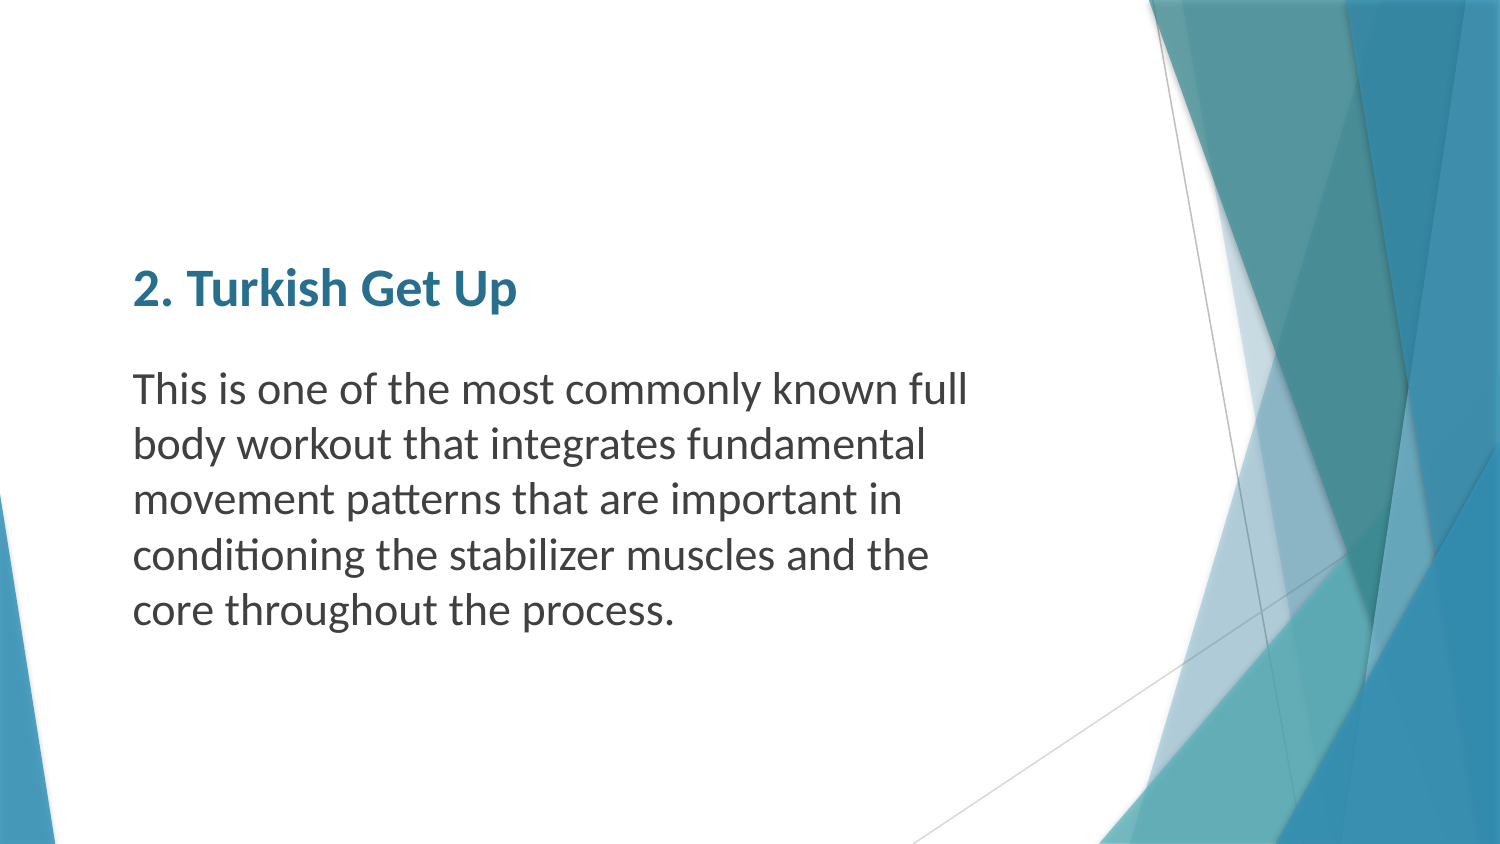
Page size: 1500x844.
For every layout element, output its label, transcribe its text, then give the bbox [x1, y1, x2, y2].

list This is one of the most commonly known full body workout that integrates fundamental movement patterns that are important in conditioning the stabilizer muscles and the core throughout the process. [117, 351, 1010, 647]
title 2. Turkish Get Up [117, 244, 1176, 396]
